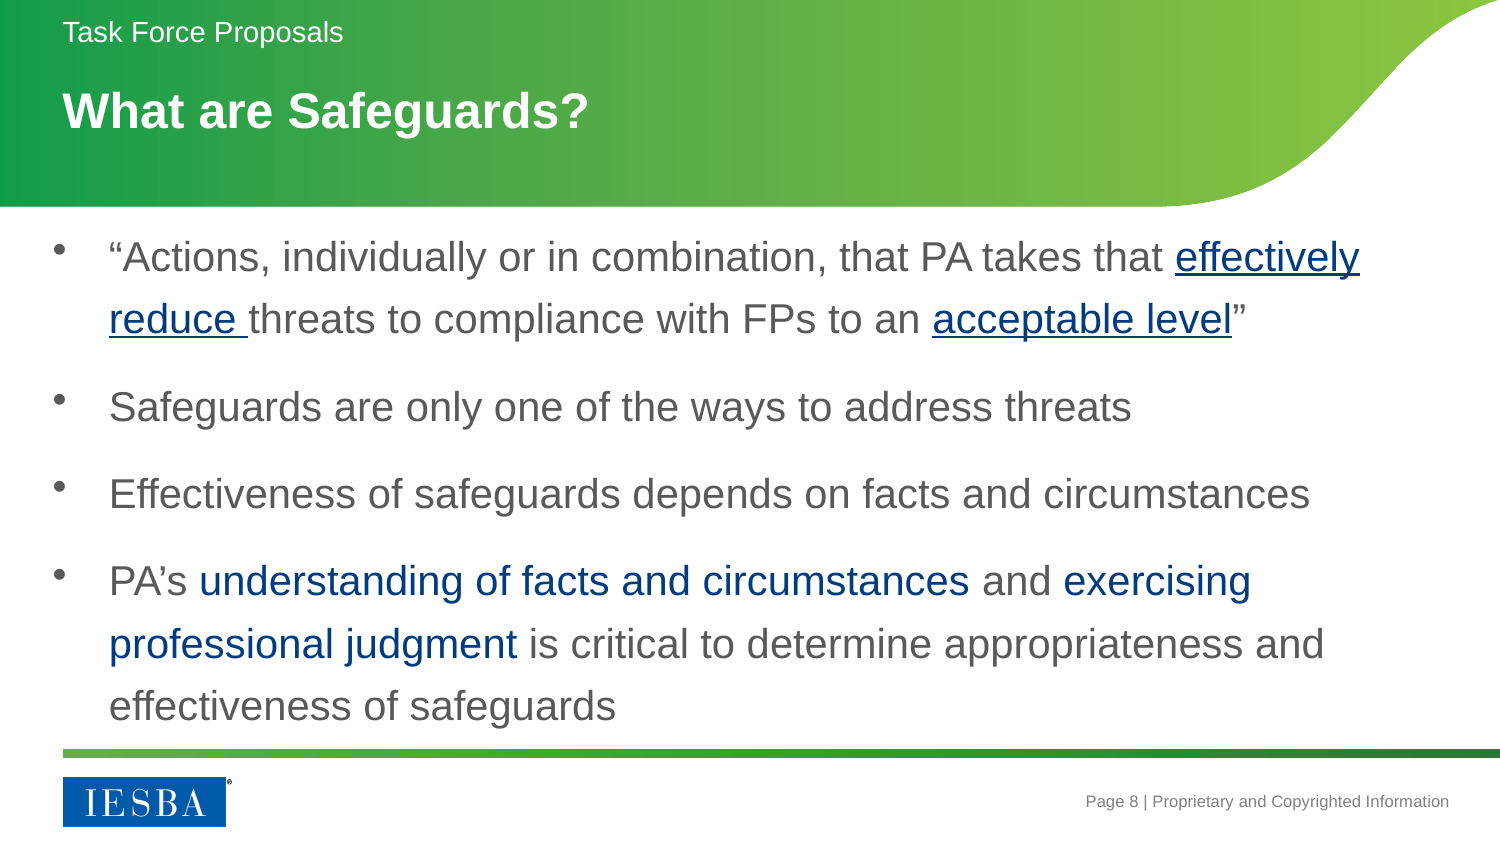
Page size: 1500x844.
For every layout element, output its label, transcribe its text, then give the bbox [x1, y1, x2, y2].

picture [63, 777, 232, 827]
list “Actions, individually or in combination, that PA takes that effectively reduce threats to compliance with FPs to an acceptable level” Safeguards are only one of the ways to address threats Effectiveness of safeguards depends on facts and circumstances PA’s understanding of facts and circumstances and exercising professional judgment is critical to determine appropriateness and effectiveness of safeguards [37, 209, 1475, 736]
title What are Safeguards? [62, 75, 1300, 142]
picture [0, 0, 1500, 207]
subtitle Task Force Proposals [62, 13, 500, 42]
